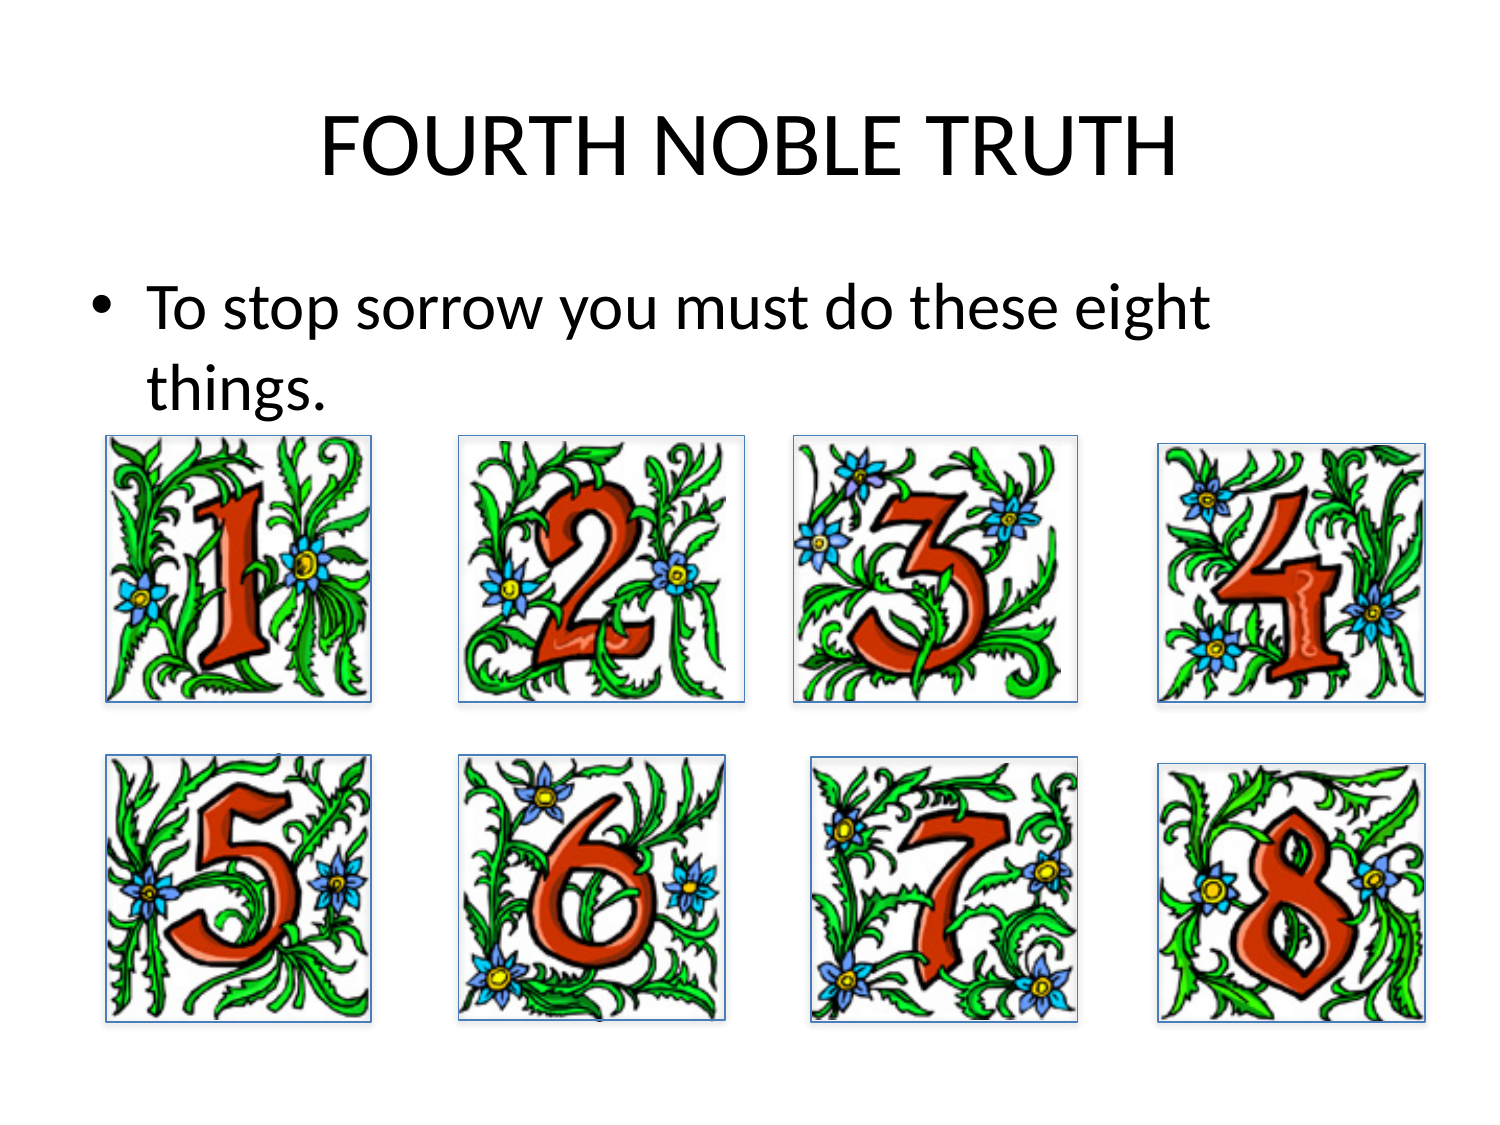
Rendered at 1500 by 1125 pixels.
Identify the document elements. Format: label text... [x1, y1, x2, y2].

text_box [458, 435, 745, 703]
picture [810, 763, 1078, 1021]
text_box [793, 435, 1078, 703]
picture [458, 756, 726, 1023]
picture [1157, 765, 1426, 1023]
picture [105, 435, 371, 703]
picture [793, 443, 1061, 703]
title FOURTH NOBLE TRUTH [75, 45, 1425, 233]
text_box [810, 756, 1078, 762]
list To stop sorrow you must do these eight things. [75, 255, 1403, 436]
picture [105, 752, 371, 1021]
picture [458, 441, 726, 703]
picture [1157, 445, 1426, 703]
